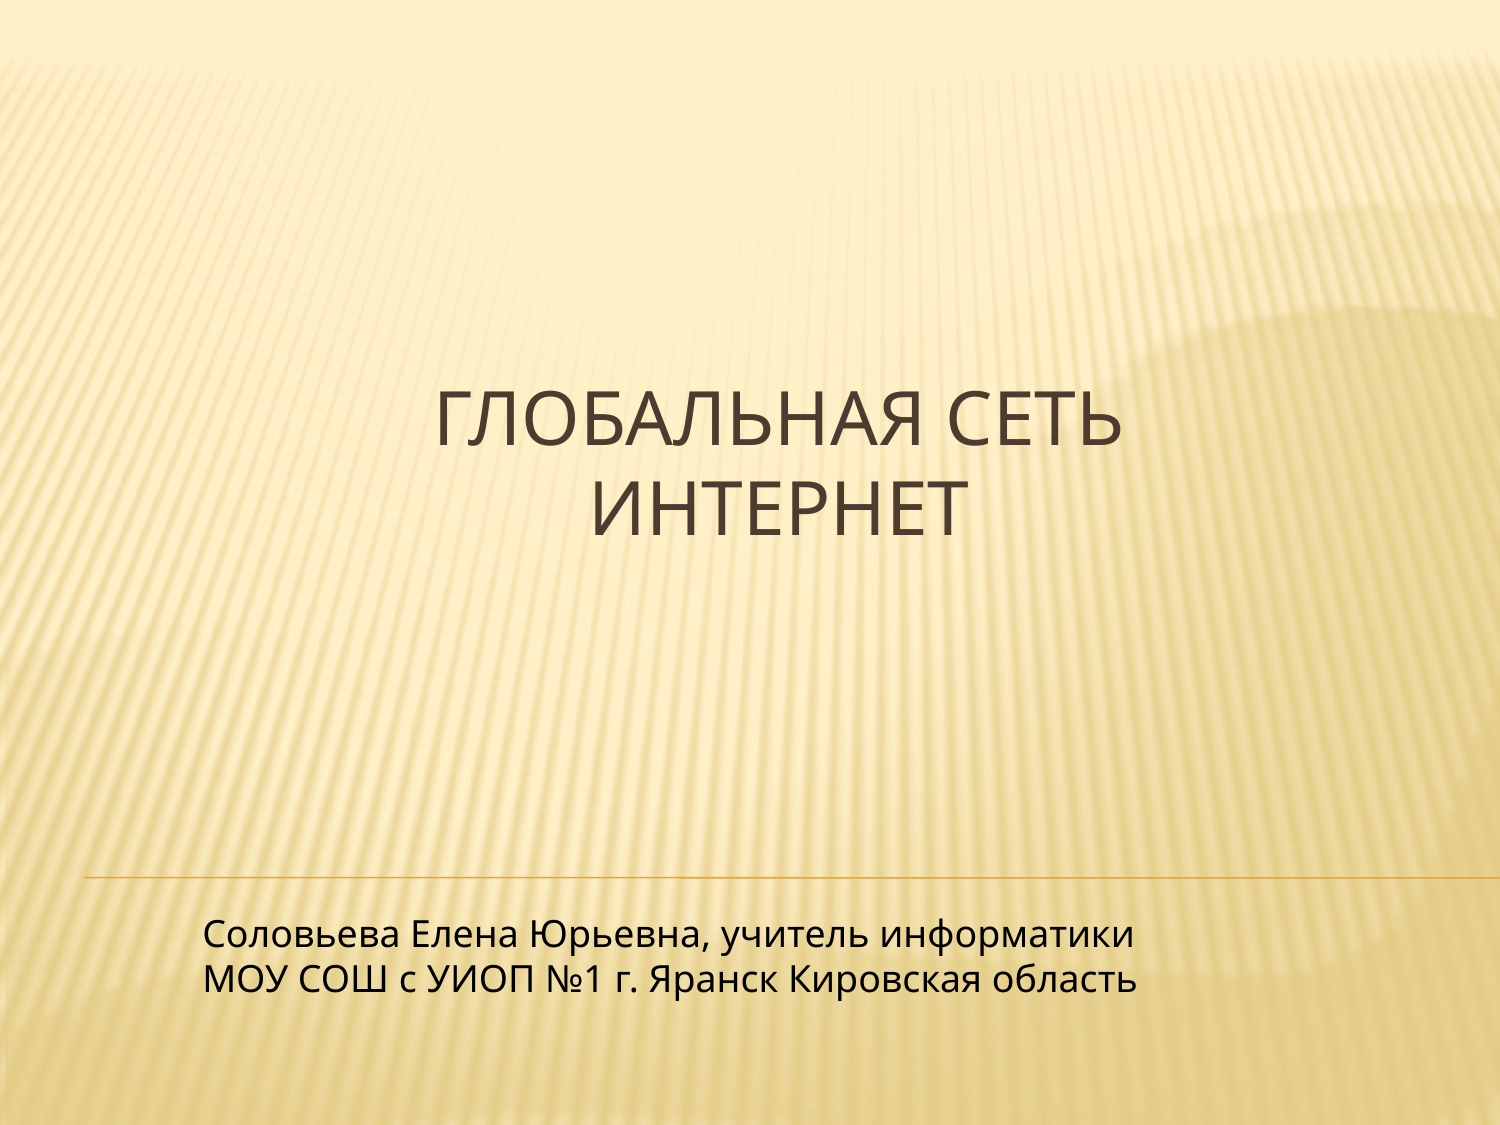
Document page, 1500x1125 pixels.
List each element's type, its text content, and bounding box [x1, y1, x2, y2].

text_box Соловьева Елена Юрьевна, учитель информатики МОУ СОШ с УИОП №1 г. Яранск Кировская область [187, 902, 1395, 1008]
title Глобальная сеть Интернет [222, 363, 1336, 564]
